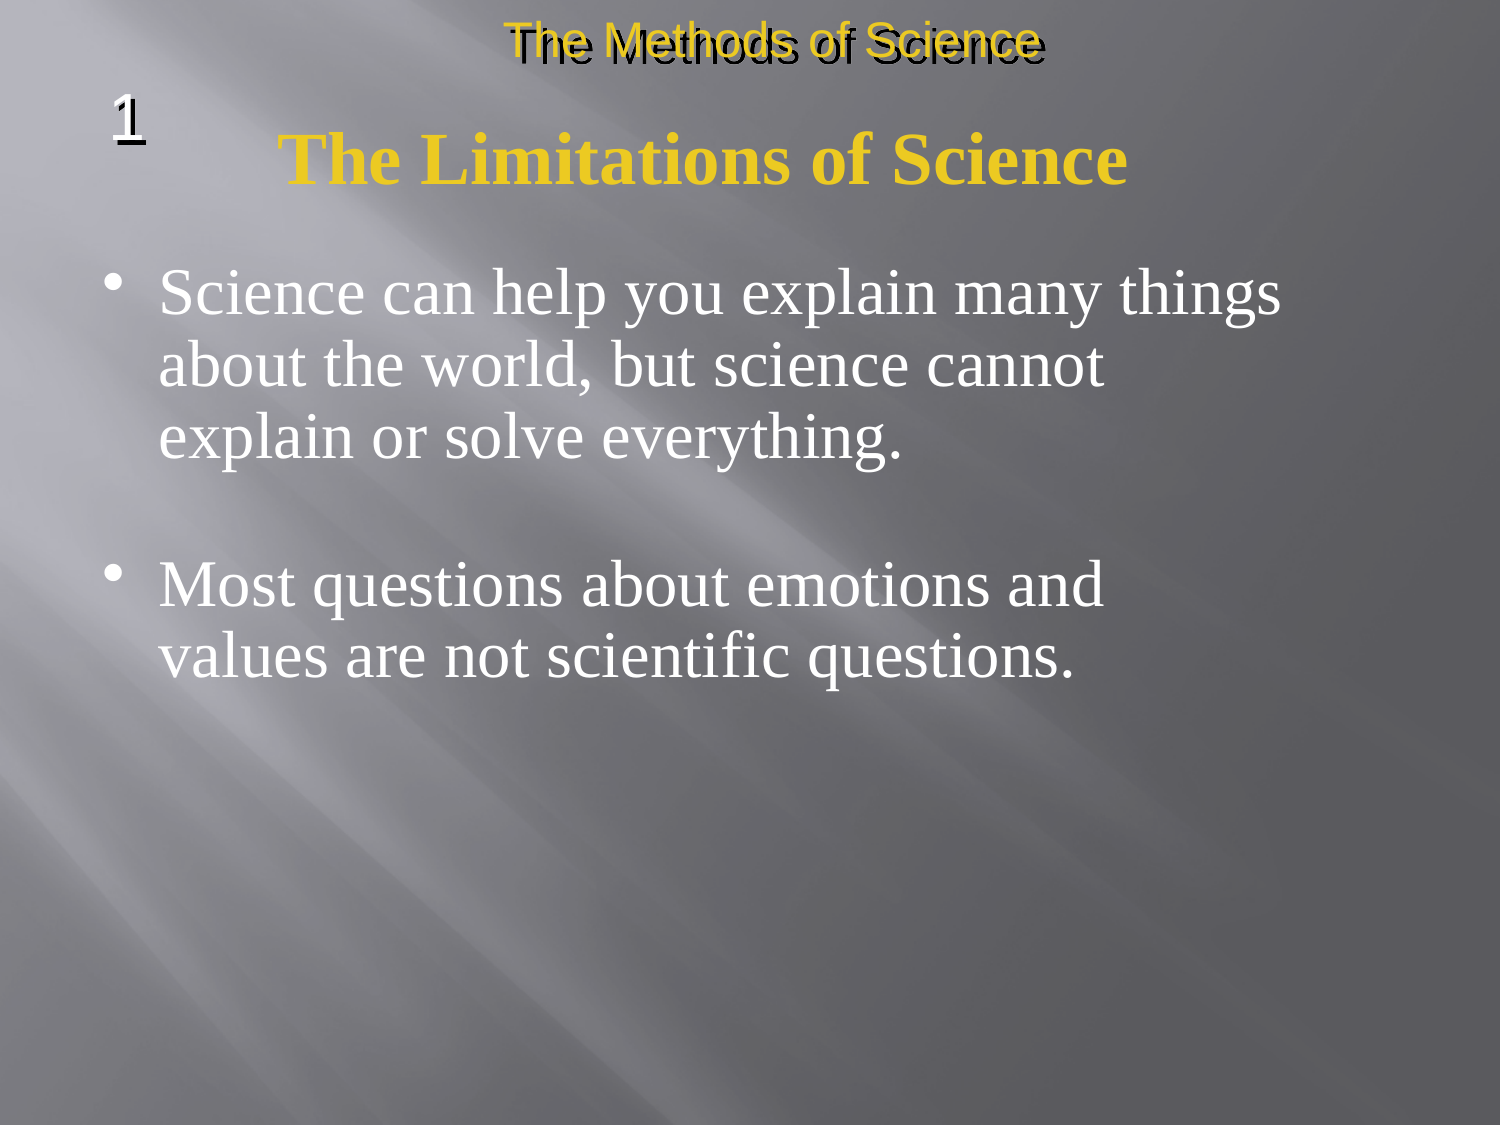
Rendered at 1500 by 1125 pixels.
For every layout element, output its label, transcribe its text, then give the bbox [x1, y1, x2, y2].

text_box The Methods of Science [487, 0, 1057, 75]
text_box The Limitations of Science [262, 112, 1301, 209]
text_box Most questions about emotions and values are not scientific questions. [87, 541, 1300, 700]
text_box 1 [93, 66, 161, 162]
text_box Science can help you explain many things about the world, but science cannot explain or solve everything. [87, 249, 1300, 481]
